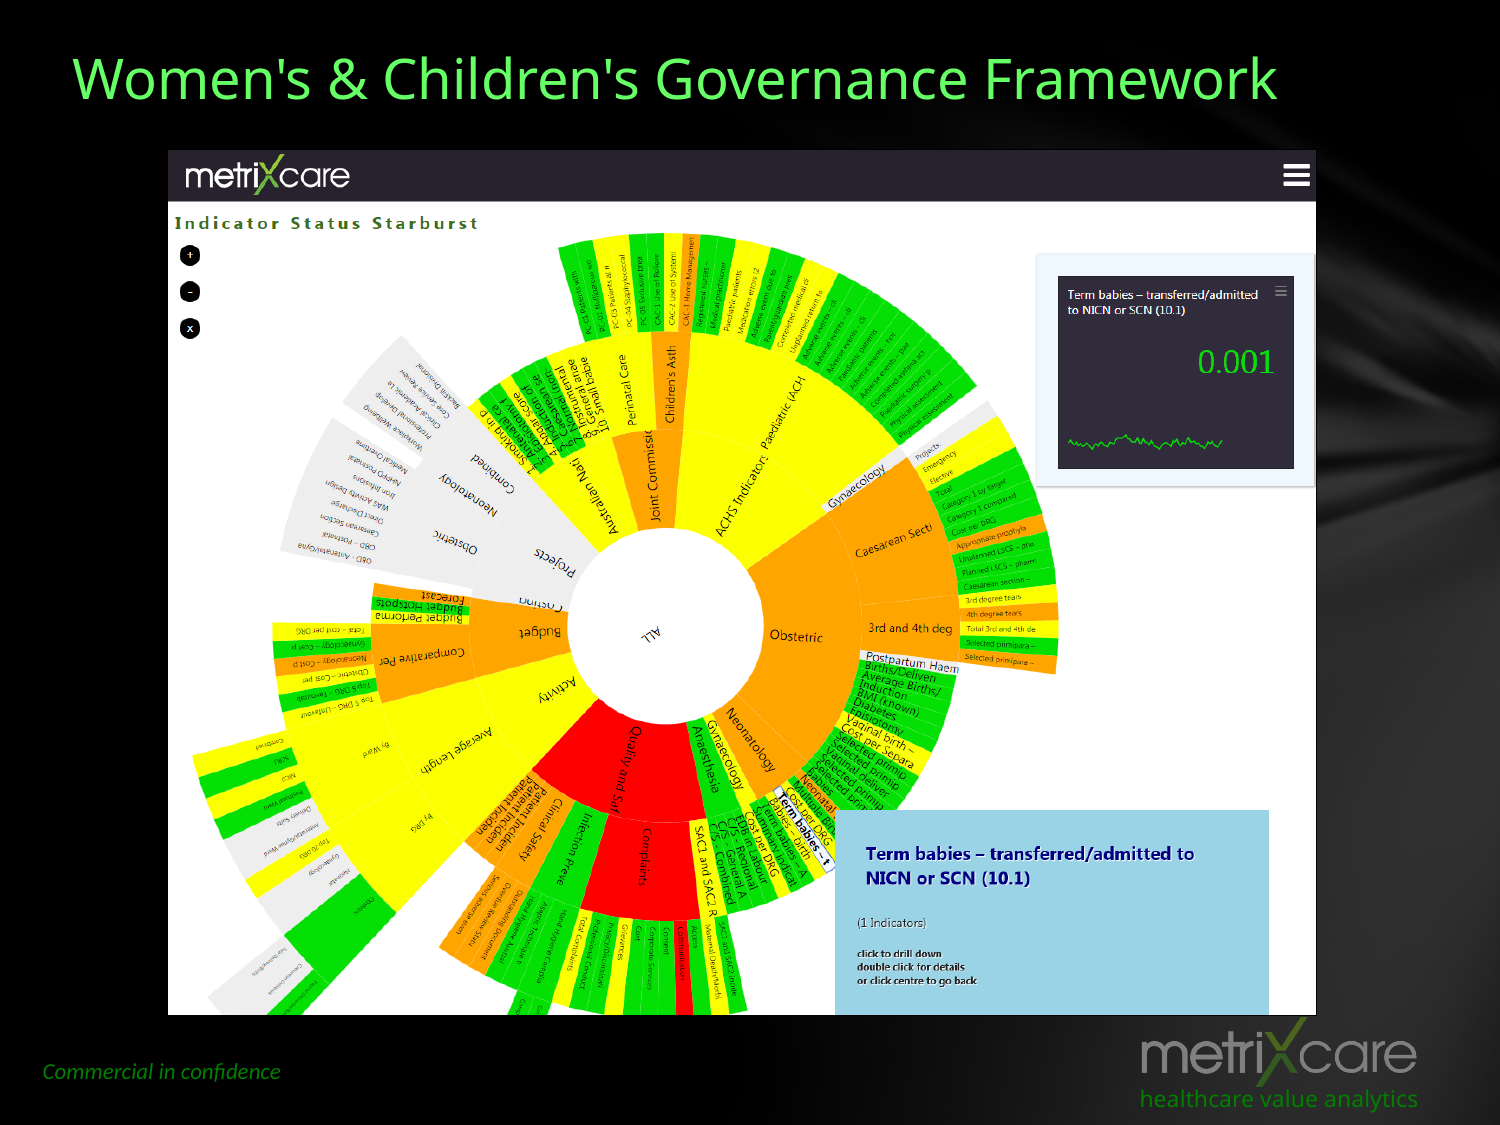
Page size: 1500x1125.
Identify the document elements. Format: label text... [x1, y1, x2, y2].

picture [167, 149, 1440, 1094]
title Women's & Children's Governance Framework [57, 19, 1318, 119]
